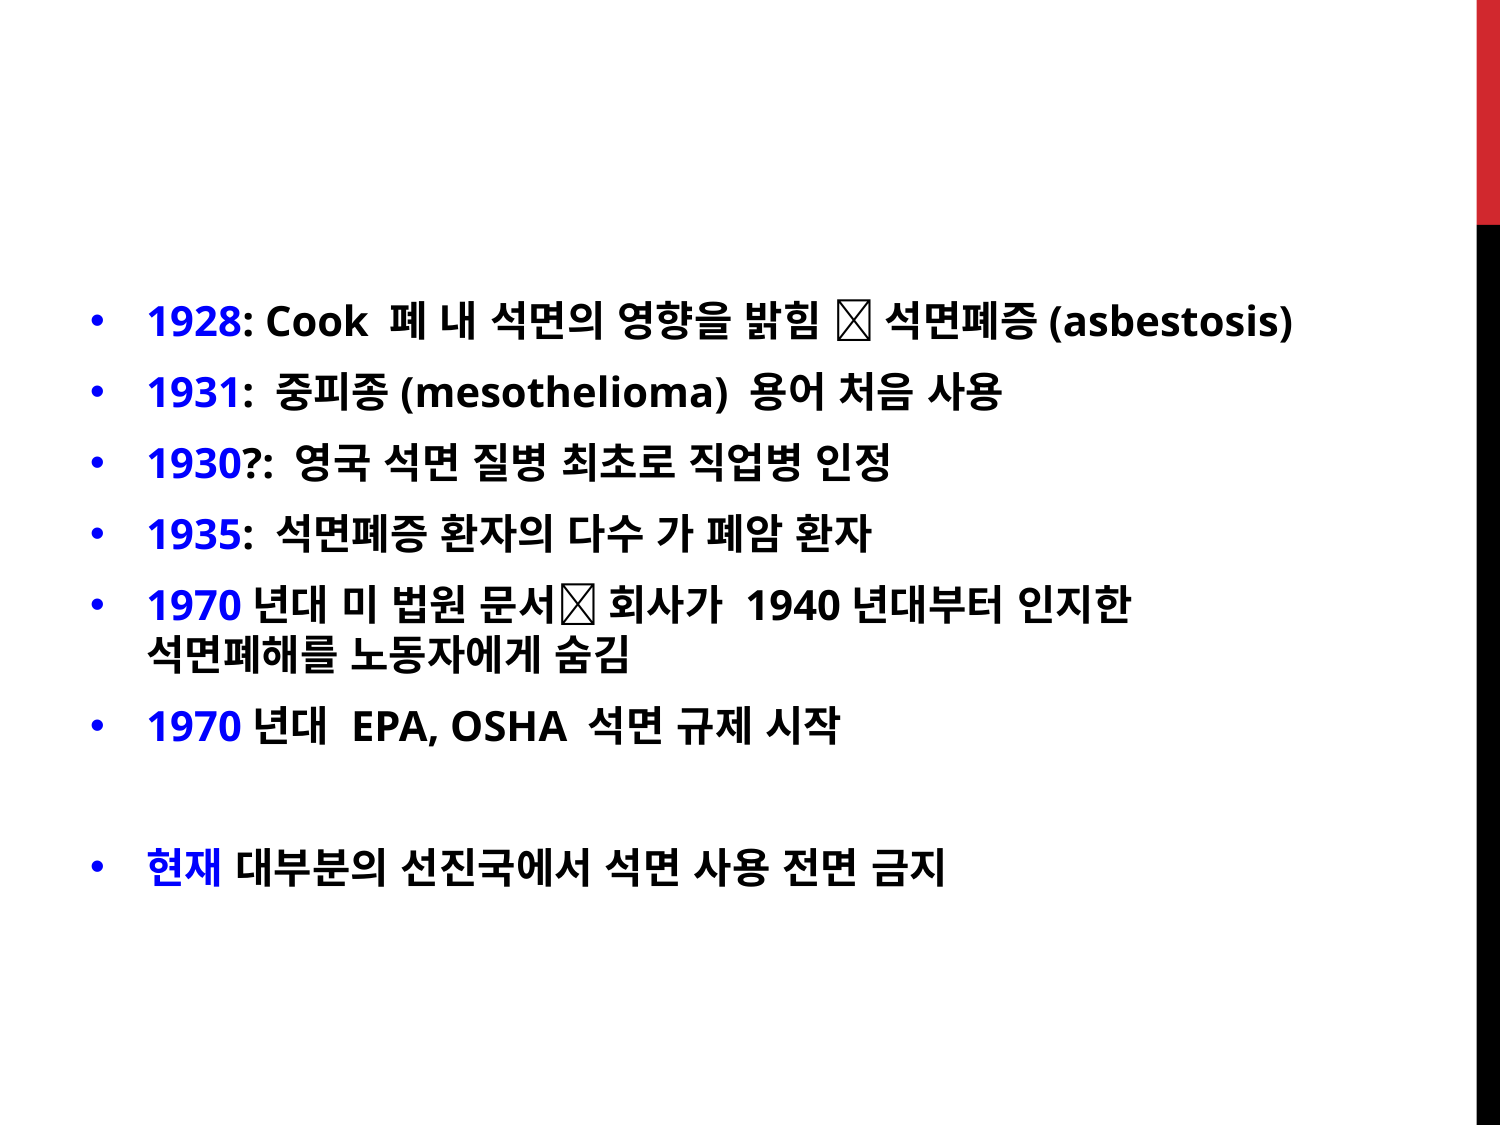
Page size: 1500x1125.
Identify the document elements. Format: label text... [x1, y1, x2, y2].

list 1928: Cook 폐 내 석면의 영향을 밝힘  석면폐증(asbestosis) 1931: 중피종(mesothelioma) 용어 처음 사용 1930?: 영국 석면 질병 최초로 직업병 인정 1935: 석면폐증 환자의 다수 가 폐암 환자 1970년대 미 법원 문서 회사가 1940년대부터 인지한 석면폐해를 노동자에게 숨김 1970년대 EPA, OSHA 석면 규제 시작 현재 대부분의 선진국에서 석면 사용 전면 금지 [75, 287, 1325, 1005]
